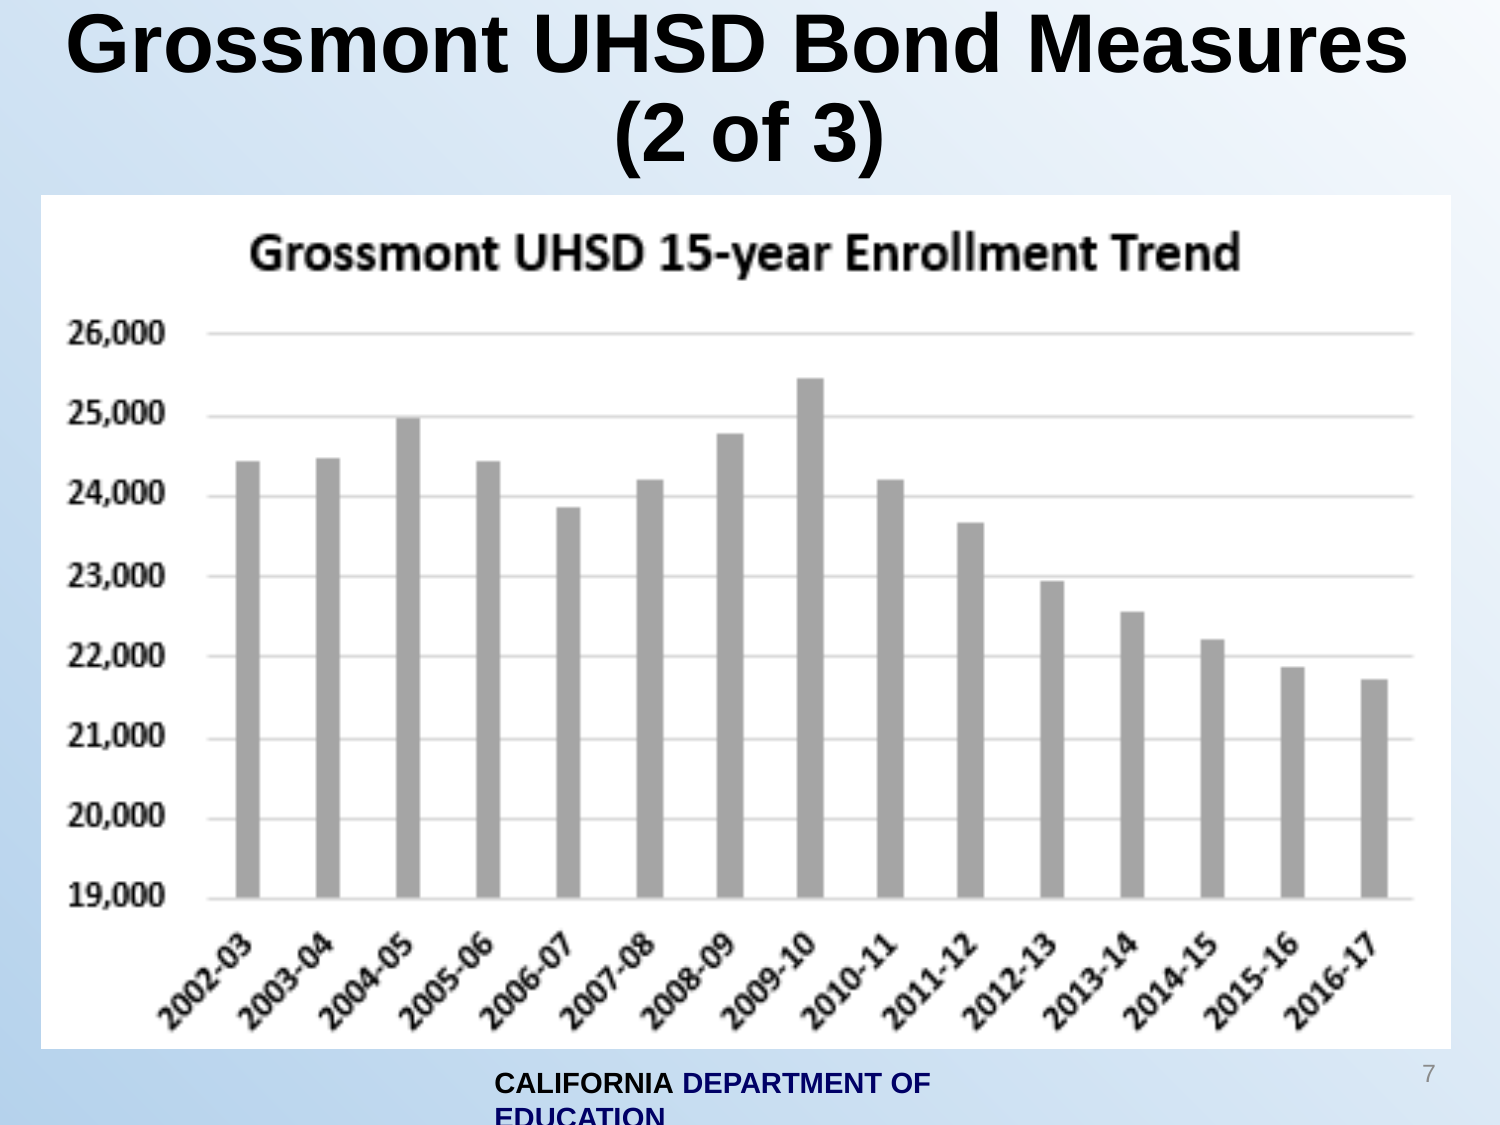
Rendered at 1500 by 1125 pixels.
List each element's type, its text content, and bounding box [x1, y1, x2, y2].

slide_number 7 [1113, 1050, 1451, 1103]
title Grossmont UHSD Bond Measures (2 of 3) [0, 0, 1500, 180]
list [41, 195, 1451, 1050]
